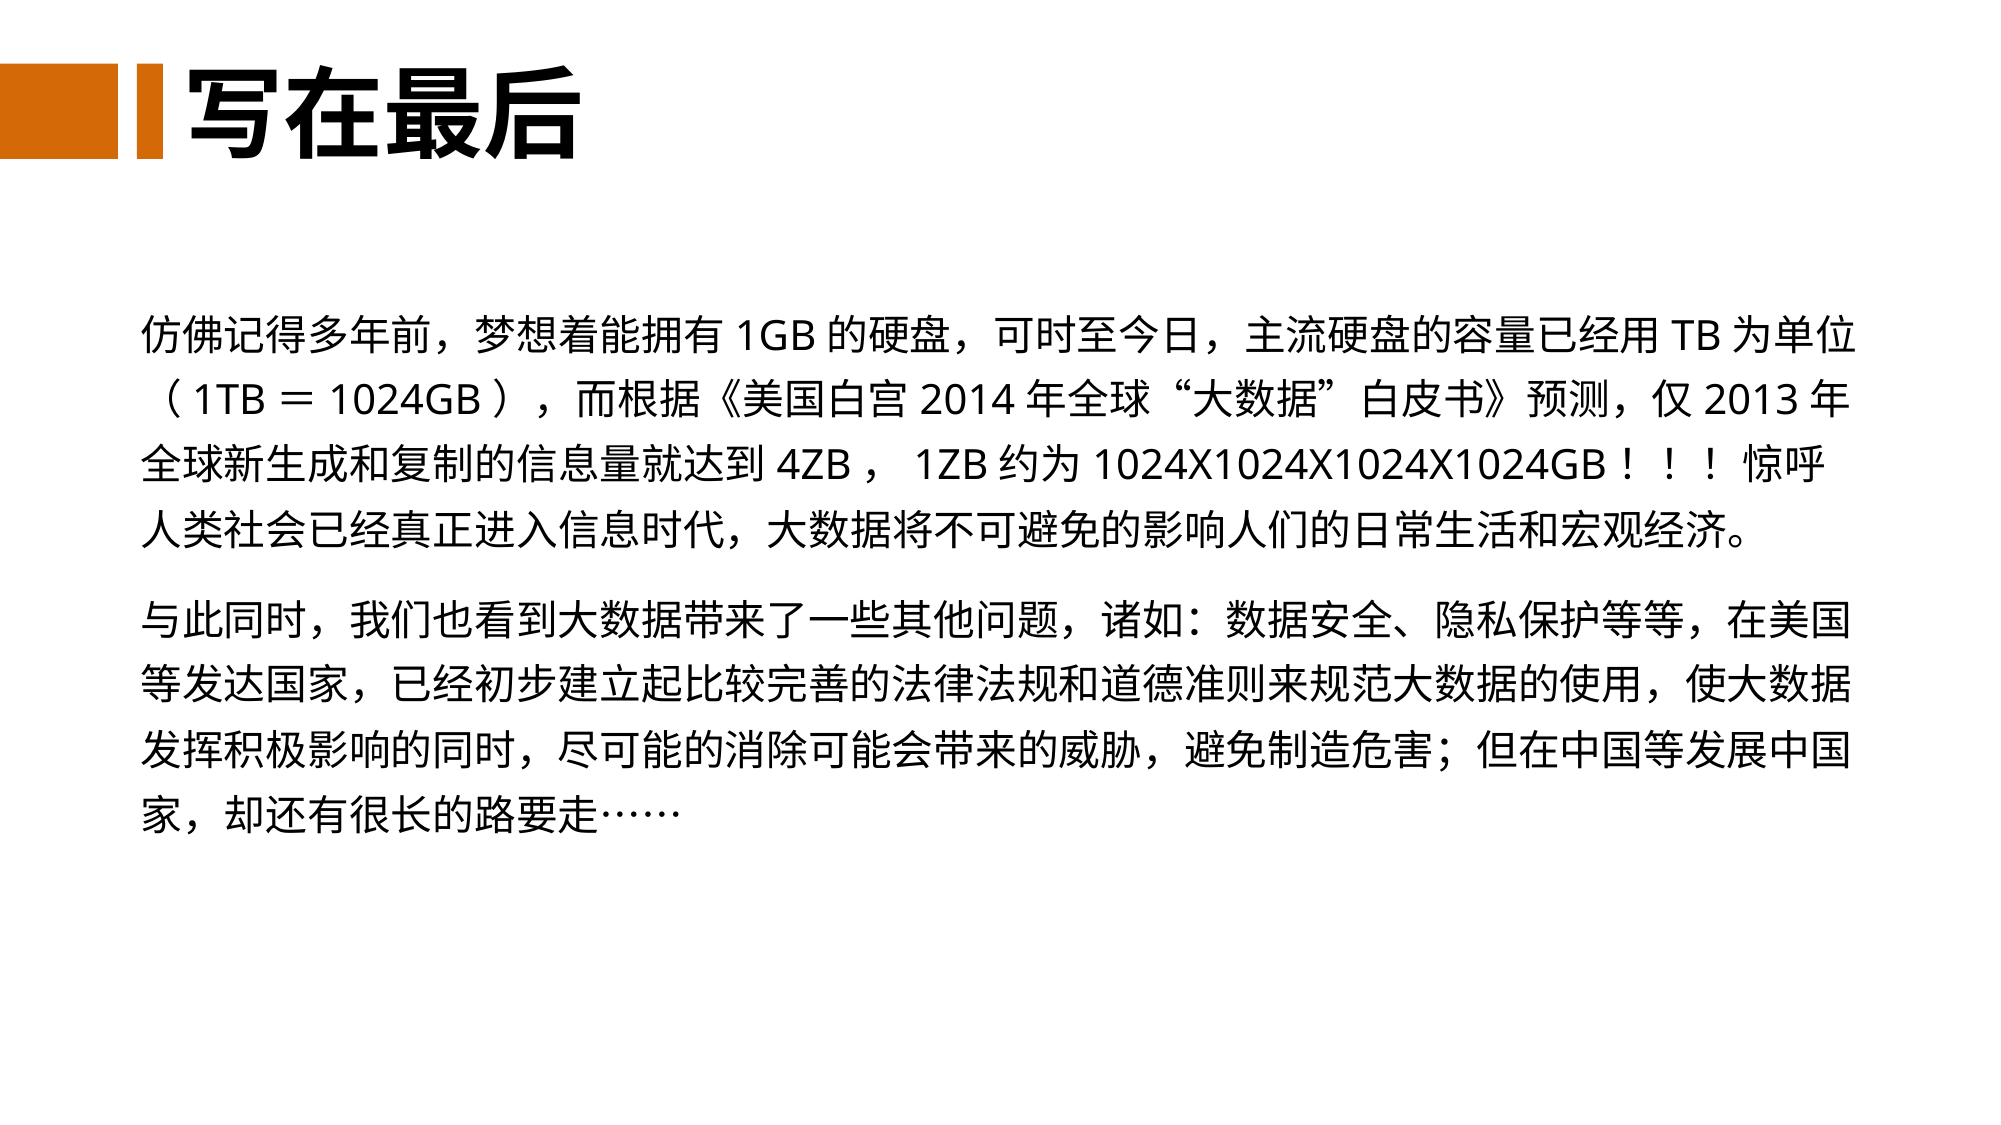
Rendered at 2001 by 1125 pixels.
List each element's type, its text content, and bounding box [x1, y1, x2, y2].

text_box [0, 63, 163, 160]
text_box 仿佛记得多年前，梦想着能拥有1GB的硬盘，可时至今日，主流硬盘的容量已经用TB为单位（1TB＝1024GB），而根据《美​国​白​宫​2​0​1​4​年​全​球​“​大​数​据​”​白​皮​书》预测，仅2013年全球新生成和复制的信息量就达到4ZB，1ZB约为1024X1024X1024X1024GB！！！惊呼人类社会已经真正进入信息时代，大数据将不可避免的影响人们的日常生活和宏观经济。 与此同时，我们也看到大数据带来了一些其他问题，诸如：数据安全、隐私保护等等，在美国等发达国家，已经初步建立起比较完善的法律法规和道德准则来规范大数据的使用，使大数据发挥积极影响的同时，尽可能的消除可能会带来的威胁，避免制造危害；但在中国等发展中国家，却还有很长的路要走…… [125, 285, 1876, 846]
text_box 写在最后 [168, 43, 599, 178]
